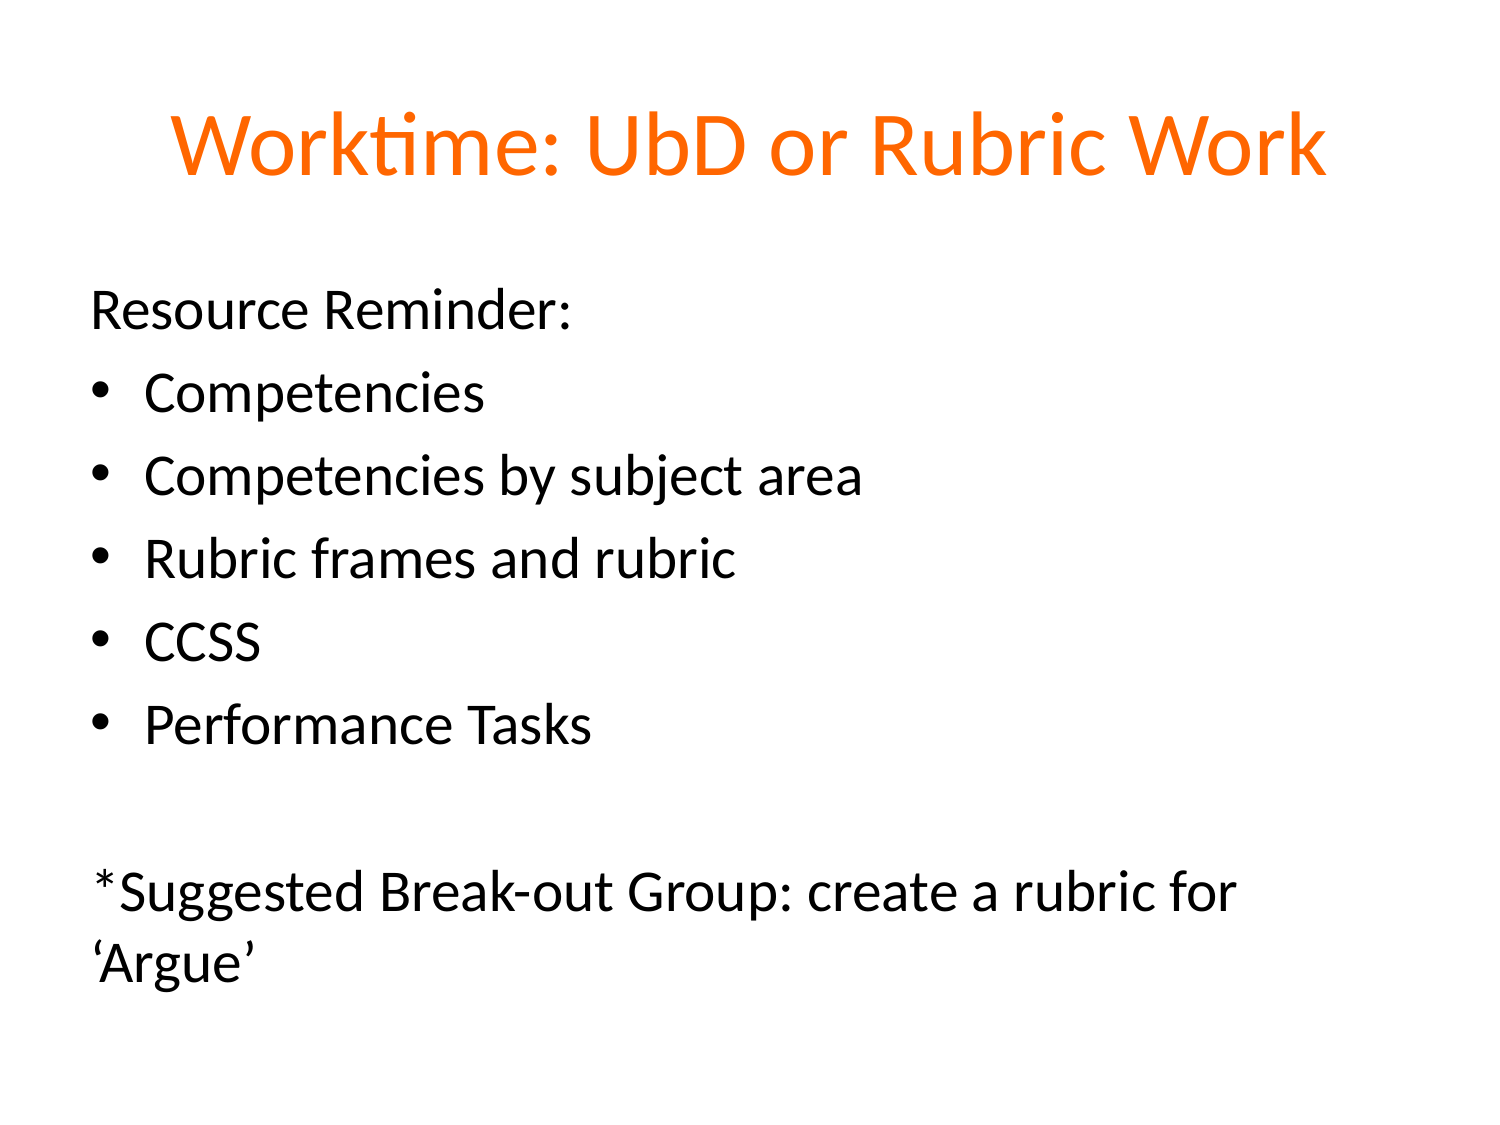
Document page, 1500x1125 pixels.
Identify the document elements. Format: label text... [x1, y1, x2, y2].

title Worktime: UbD or Rubric Work [75, 45, 1425, 233]
list Resource Reminder: Competencies Competencies by subject area Rubric frames and rubric CCSS Performance Tasks *Suggested Break-out Group: create a rubric for ‘Argue’ [75, 262, 1425, 1005]
